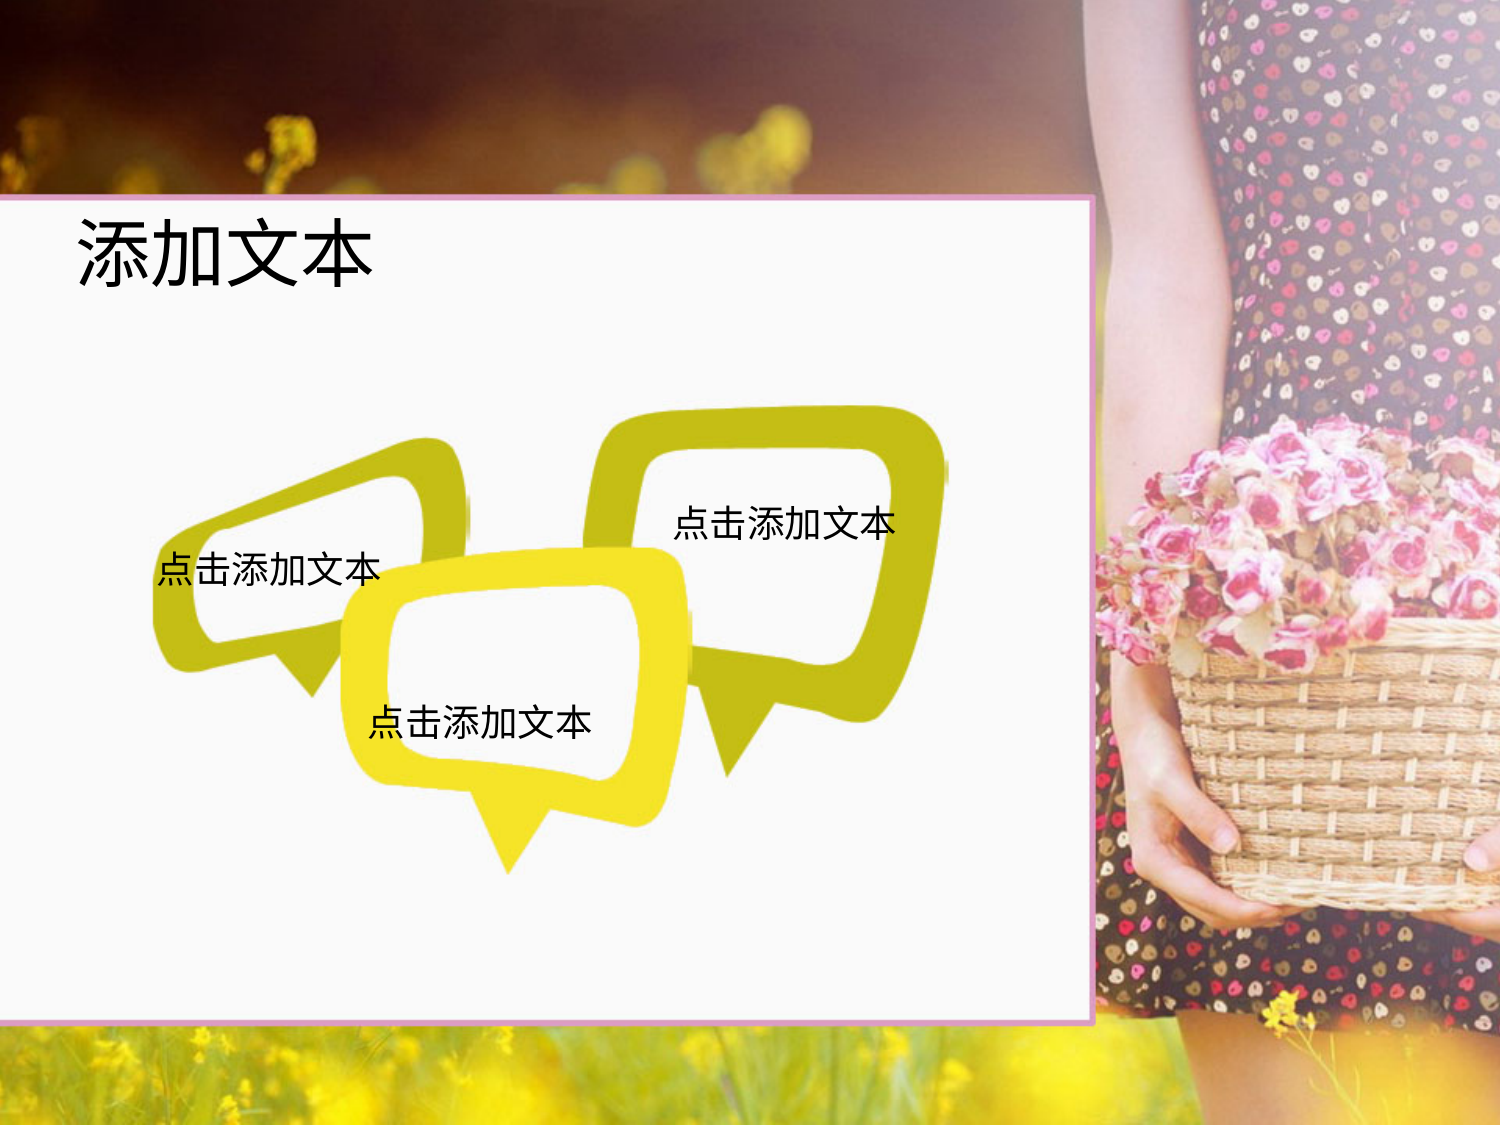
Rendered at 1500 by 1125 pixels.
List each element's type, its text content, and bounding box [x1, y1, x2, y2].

text_box 点击添加文本 [141, 538, 397, 599]
text_box 点击添加文本 [657, 492, 913, 552]
picture [0, 0, 1500, 1125]
text_box 点击添加文本 [352, 691, 608, 752]
text_box 添加文本 [60, 199, 391, 304]
